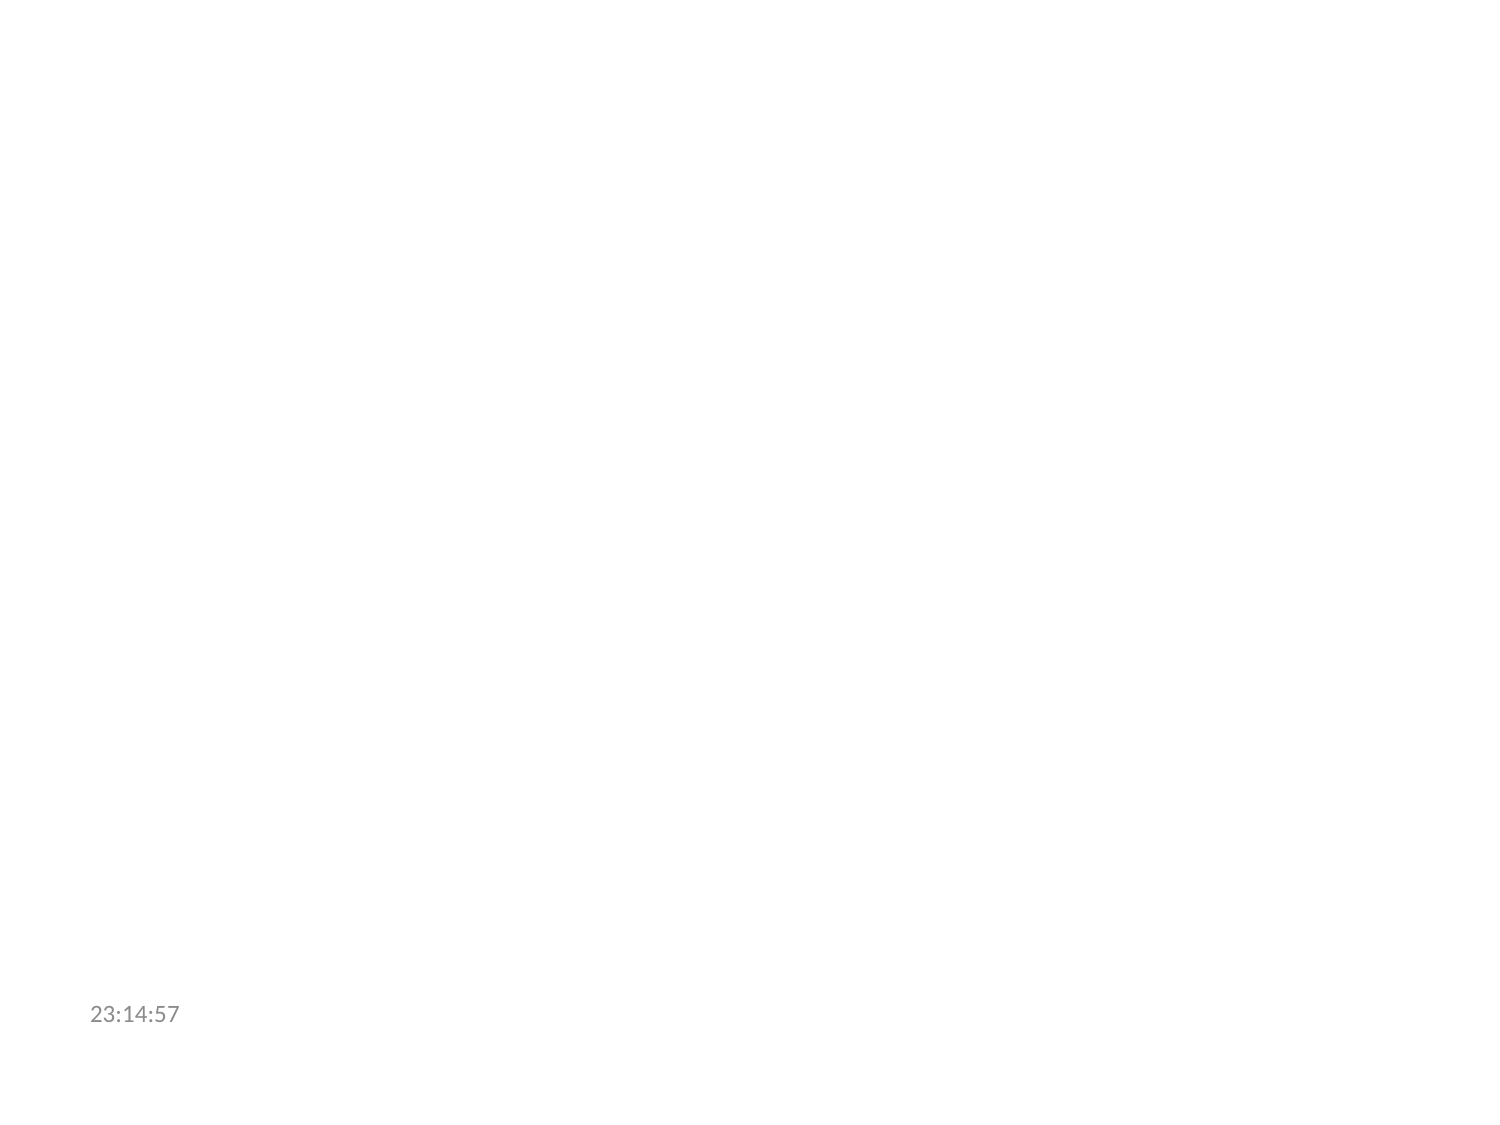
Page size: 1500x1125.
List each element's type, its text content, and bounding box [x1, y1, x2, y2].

text_box 15:35:09 [75, 982, 425, 1043]
